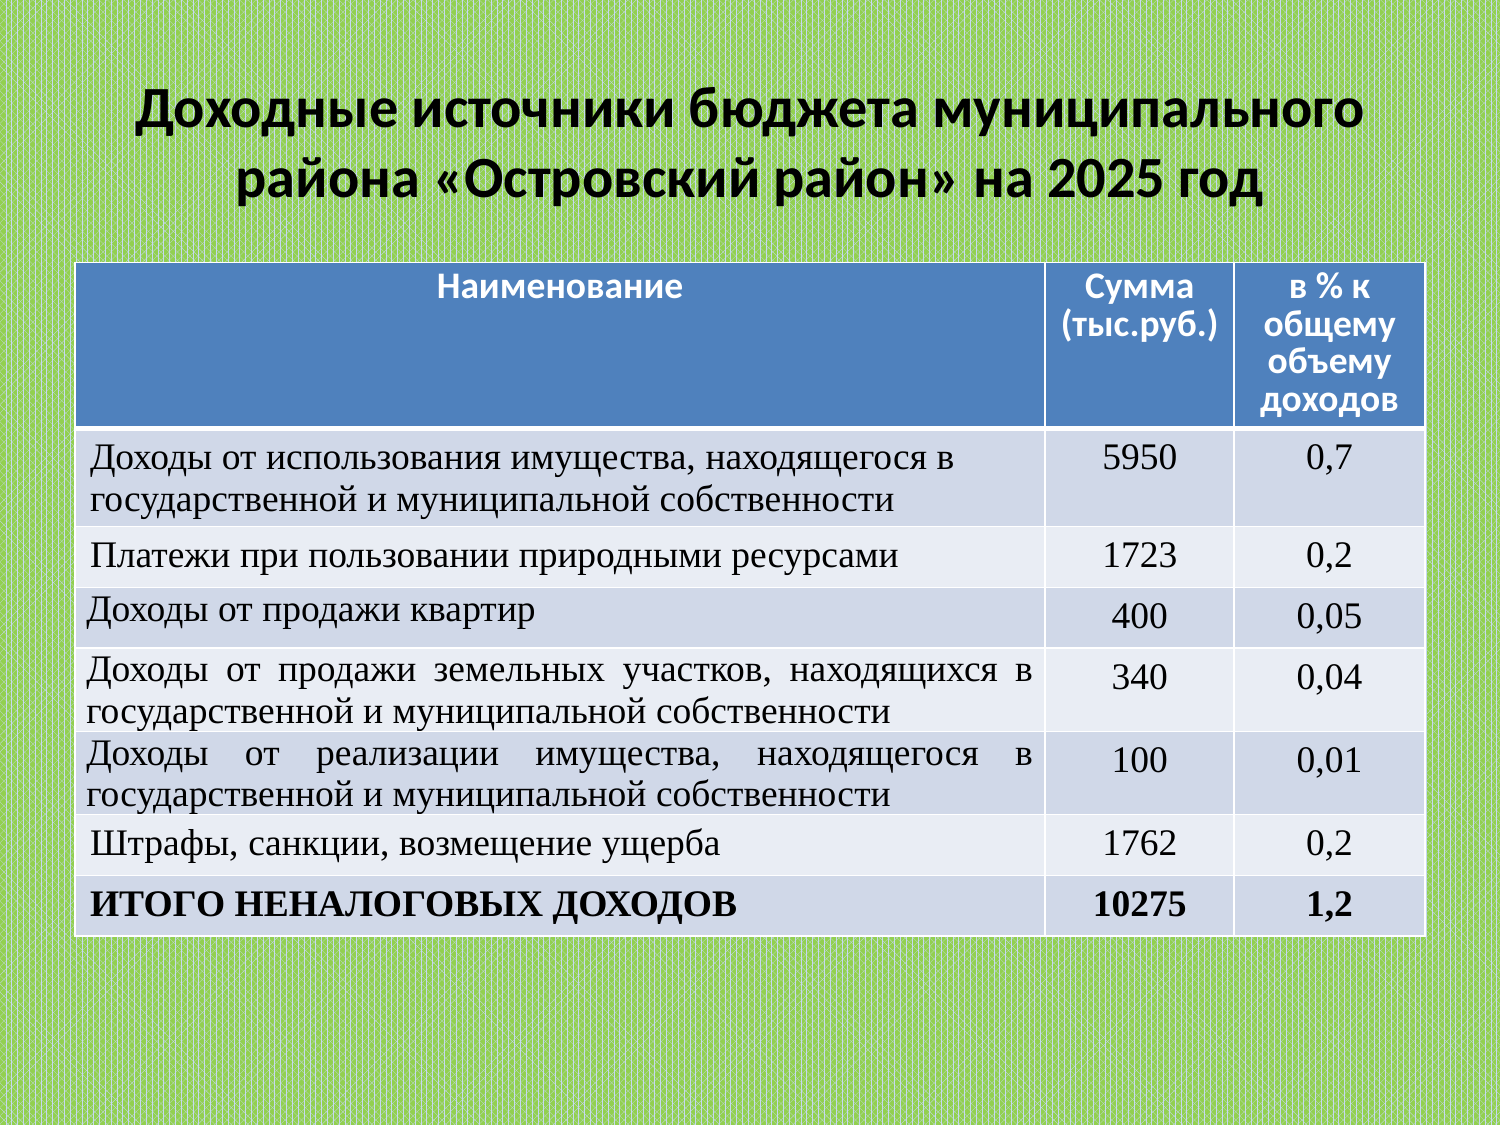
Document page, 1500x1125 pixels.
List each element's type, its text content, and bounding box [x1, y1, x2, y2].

table_cell 400 [1046, 588, 1233, 647]
table_cell 5950 [1046, 431, 1233, 526]
table_cell Доходы от продажи квартир [76, 588, 1044, 647]
title Доходные источники бюджета муниципального района «Островский район» на 2025 год [74, 44, 1426, 233]
table_cell 0,01 [1235, 732, 1424, 814]
table_cell 1723 [1046, 527, 1233, 587]
table_cell 10275 [1046, 876, 1233, 935]
table_cell 100 [1046, 732, 1233, 814]
table_cell Доходы от использования имущества, находящегося в государственной и муниципальной собственности [76, 431, 1044, 526]
table_header Наименование [76, 263, 1044, 426]
table_header в % к общему объему доходов [1235, 263, 1424, 426]
table_cell ИТОГО НЕНАЛОГОВЫХ ДОХОДОВ [76, 876, 1044, 935]
table_cell Доходы от реализации имущества, находящегося в государственной и муниципальной собственности [76, 732, 1044, 814]
table_cell 1762 [1046, 815, 1233, 875]
table_cell 0,04 [1235, 649, 1424, 731]
table_cell 0,05 [1235, 588, 1424, 647]
table_cell 340 [1046, 649, 1233, 731]
table_header Сумма (тыс.руб.) [1046, 263, 1233, 426]
table_cell Платежи при пользовании природными ресурсами [76, 527, 1044, 587]
table_cell 0,7 [1235, 431, 1424, 526]
table_cell 0,2 [1235, 527, 1424, 587]
table_cell Доходы от продажи земельных участков, находящихся в государственной и муниципальной собственности [76, 649, 1044, 731]
table_cell 1,2 [1235, 876, 1424, 935]
table_cell 0,2 [1235, 815, 1424, 875]
table_cell Штрафы, санкции, возмещение ущерба [76, 815, 1044, 875]
